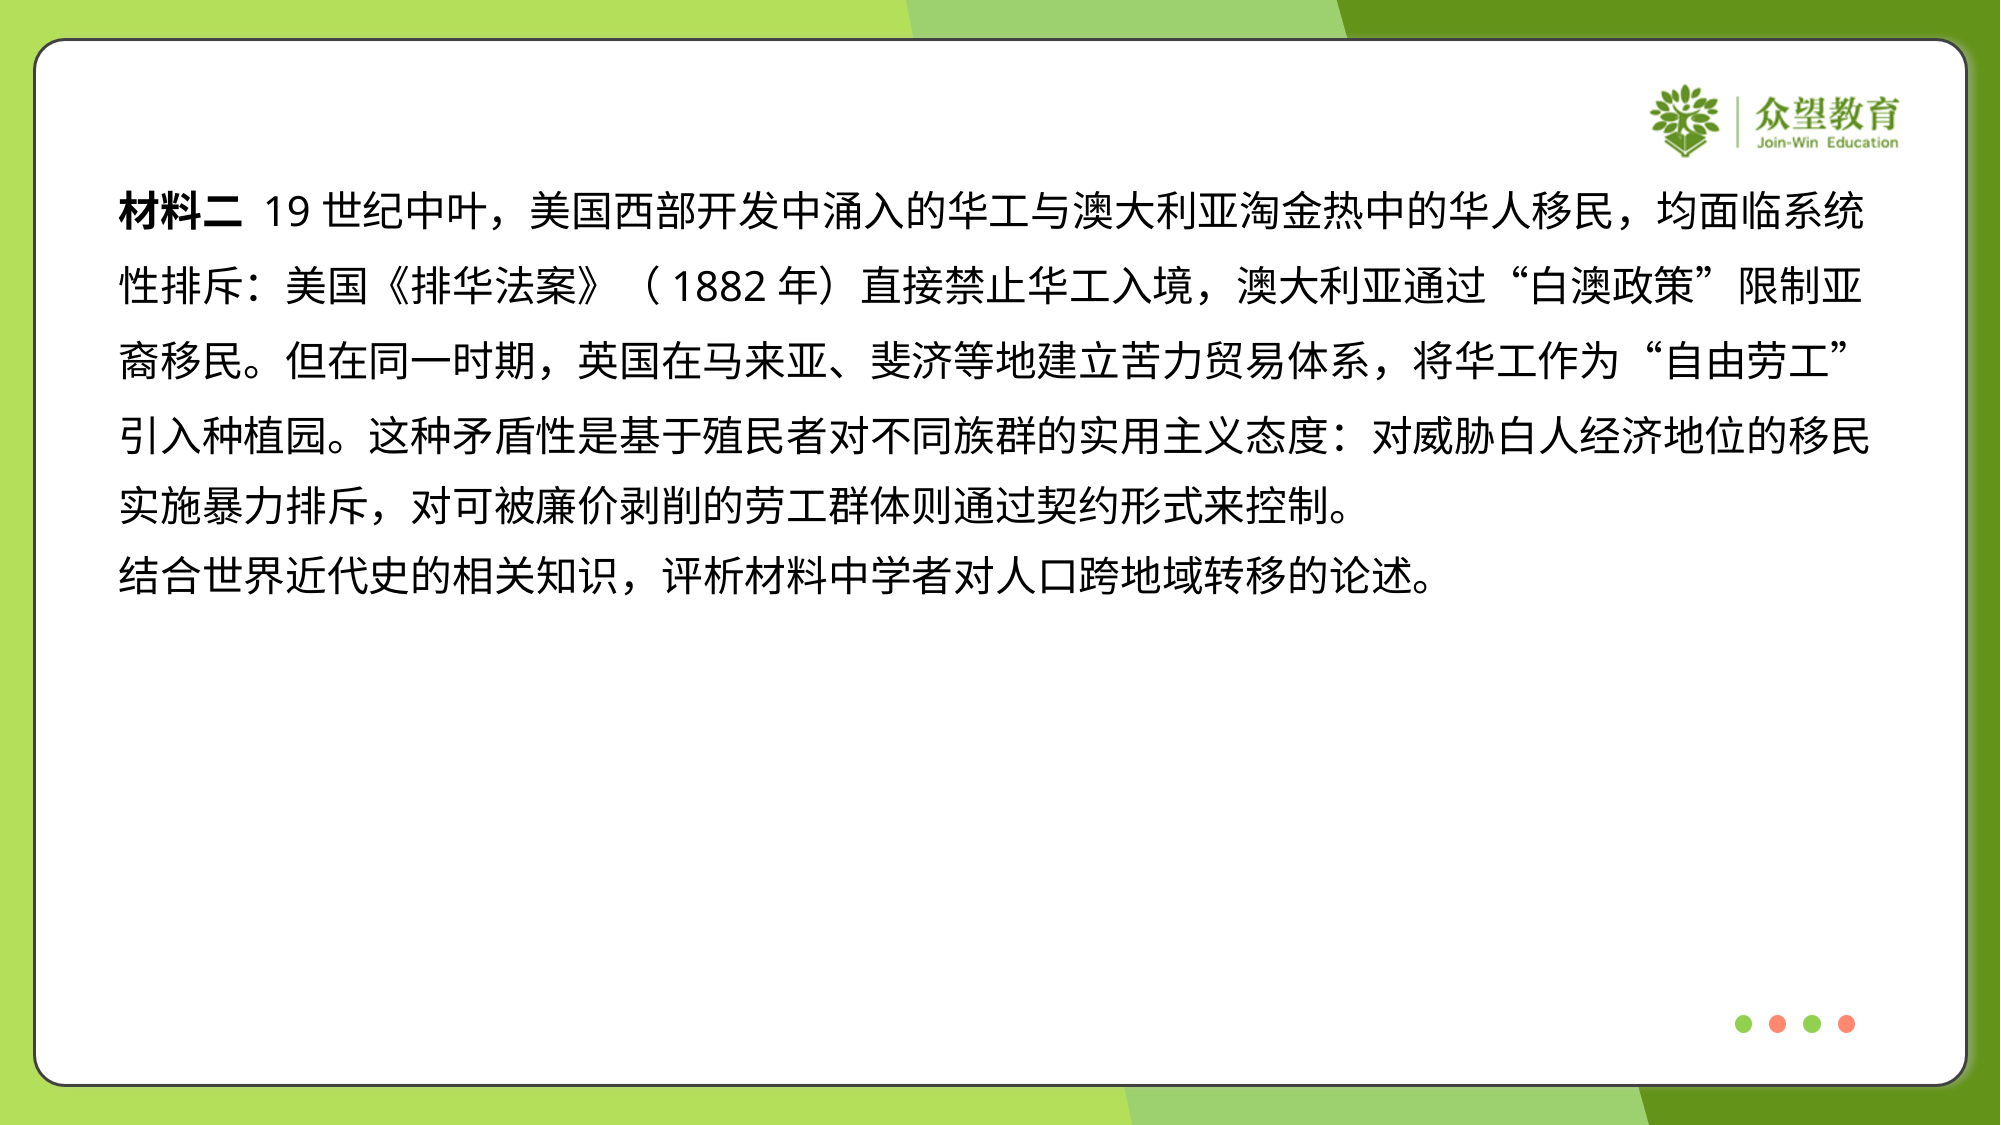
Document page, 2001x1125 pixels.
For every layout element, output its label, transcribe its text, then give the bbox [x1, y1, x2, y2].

text_box 结合世界近代史的相关知识，评析材料中学者对人口跨地域转移的论述。 [118, 524, 1883, 592]
picture [0, 0, 2000, 1125]
text_box 材料二 19世纪中叶，美国西部开发中涌入的华工与澳大利亚淘金热中的华人移民，均面临系统 性排斥：美国《排华法案》（1882年）直接禁止华工入境，澳大利亚通过“白澳政策”限制亚 裔移民。但在同一时期，英国在马来亚、斐济等地建立苦力贸易体系，将华工作为“自由劳工” 引入种植园。这种矛盾性是基于殖民者对不同族群的实用主义态度：对威胁白人经济地位的移民 实施暴力排斥，对可被廉价剥削的劳工群体则通过契约形式来控制。 [118, 159, 1883, 523]
